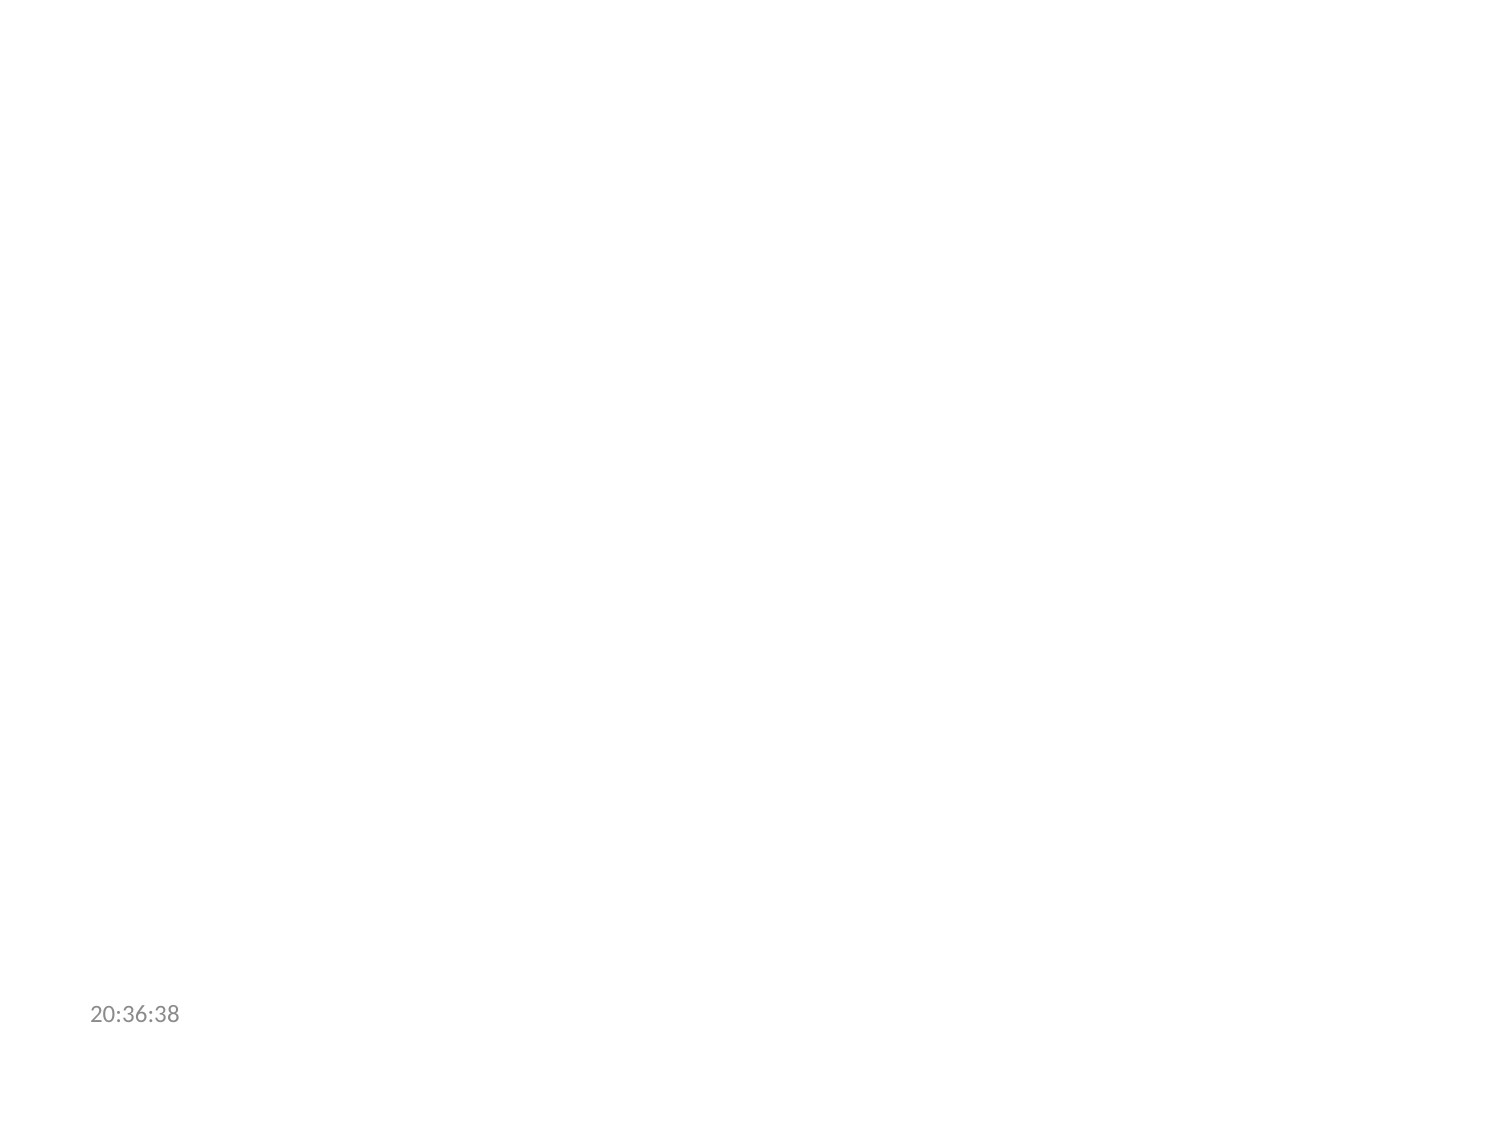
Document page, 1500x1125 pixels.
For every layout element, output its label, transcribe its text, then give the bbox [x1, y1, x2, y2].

text_box 15:35:09 [75, 982, 425, 1043]
